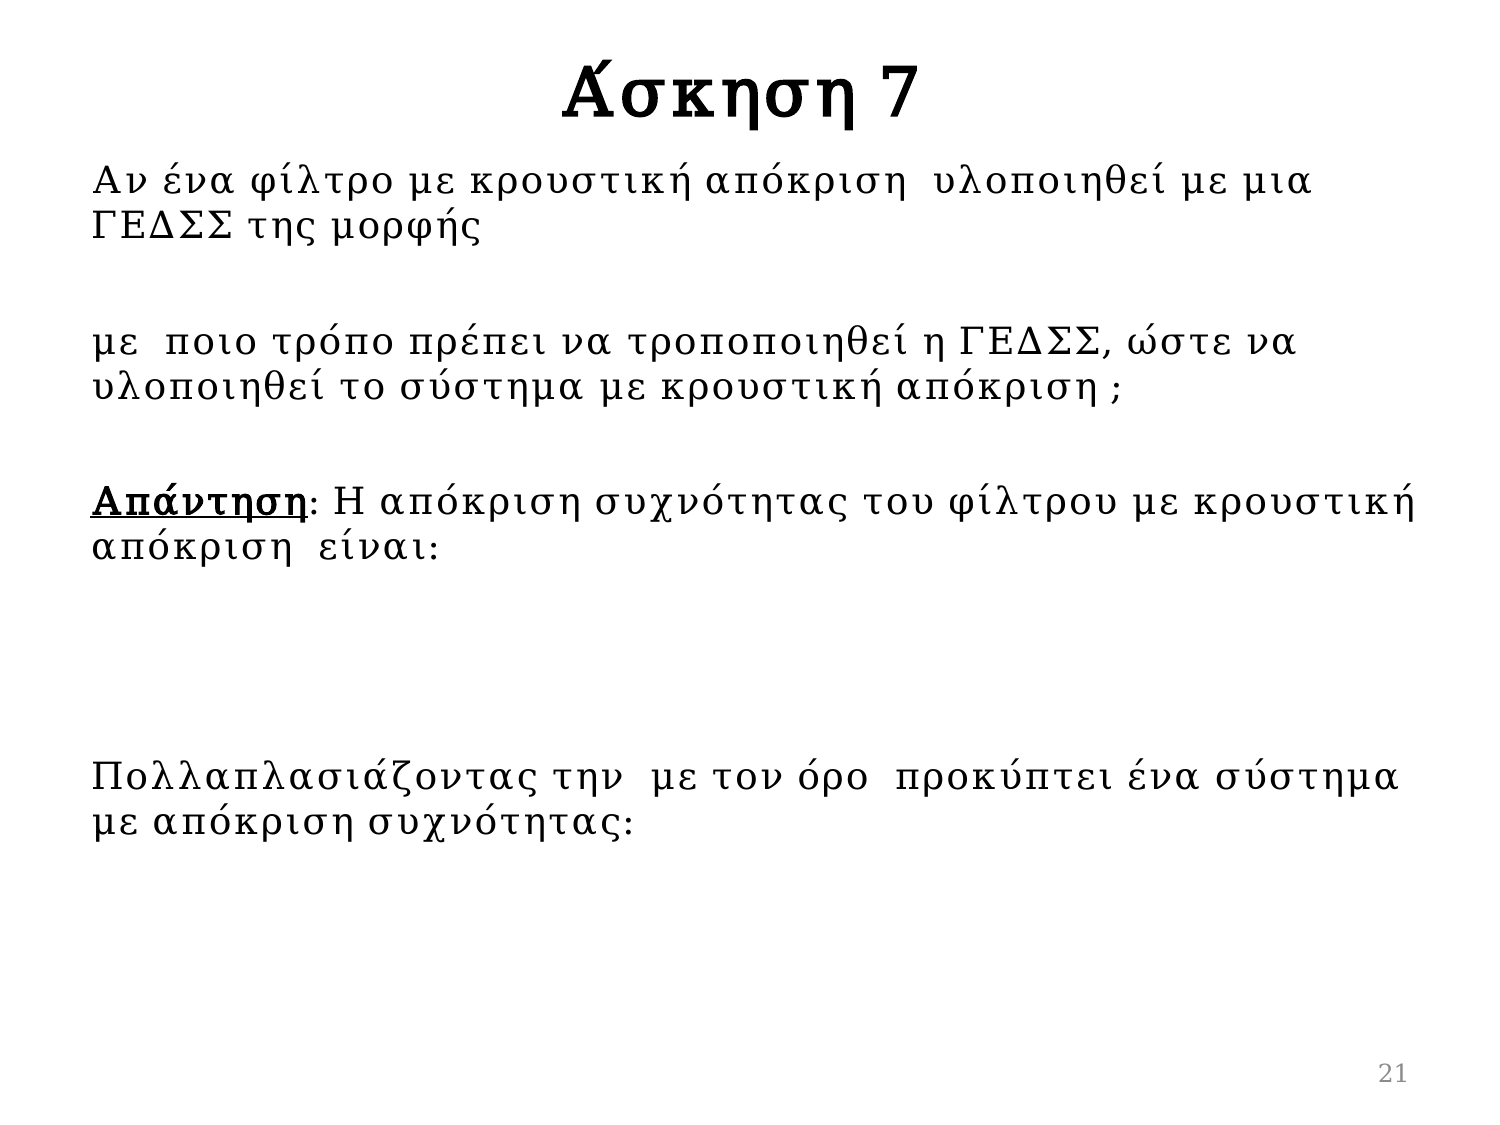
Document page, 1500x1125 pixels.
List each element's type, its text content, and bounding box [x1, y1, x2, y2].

title Άσκηση 7 [75, 19, 1425, 159]
slide_number 21 [1222, 1042, 1425, 1103]
